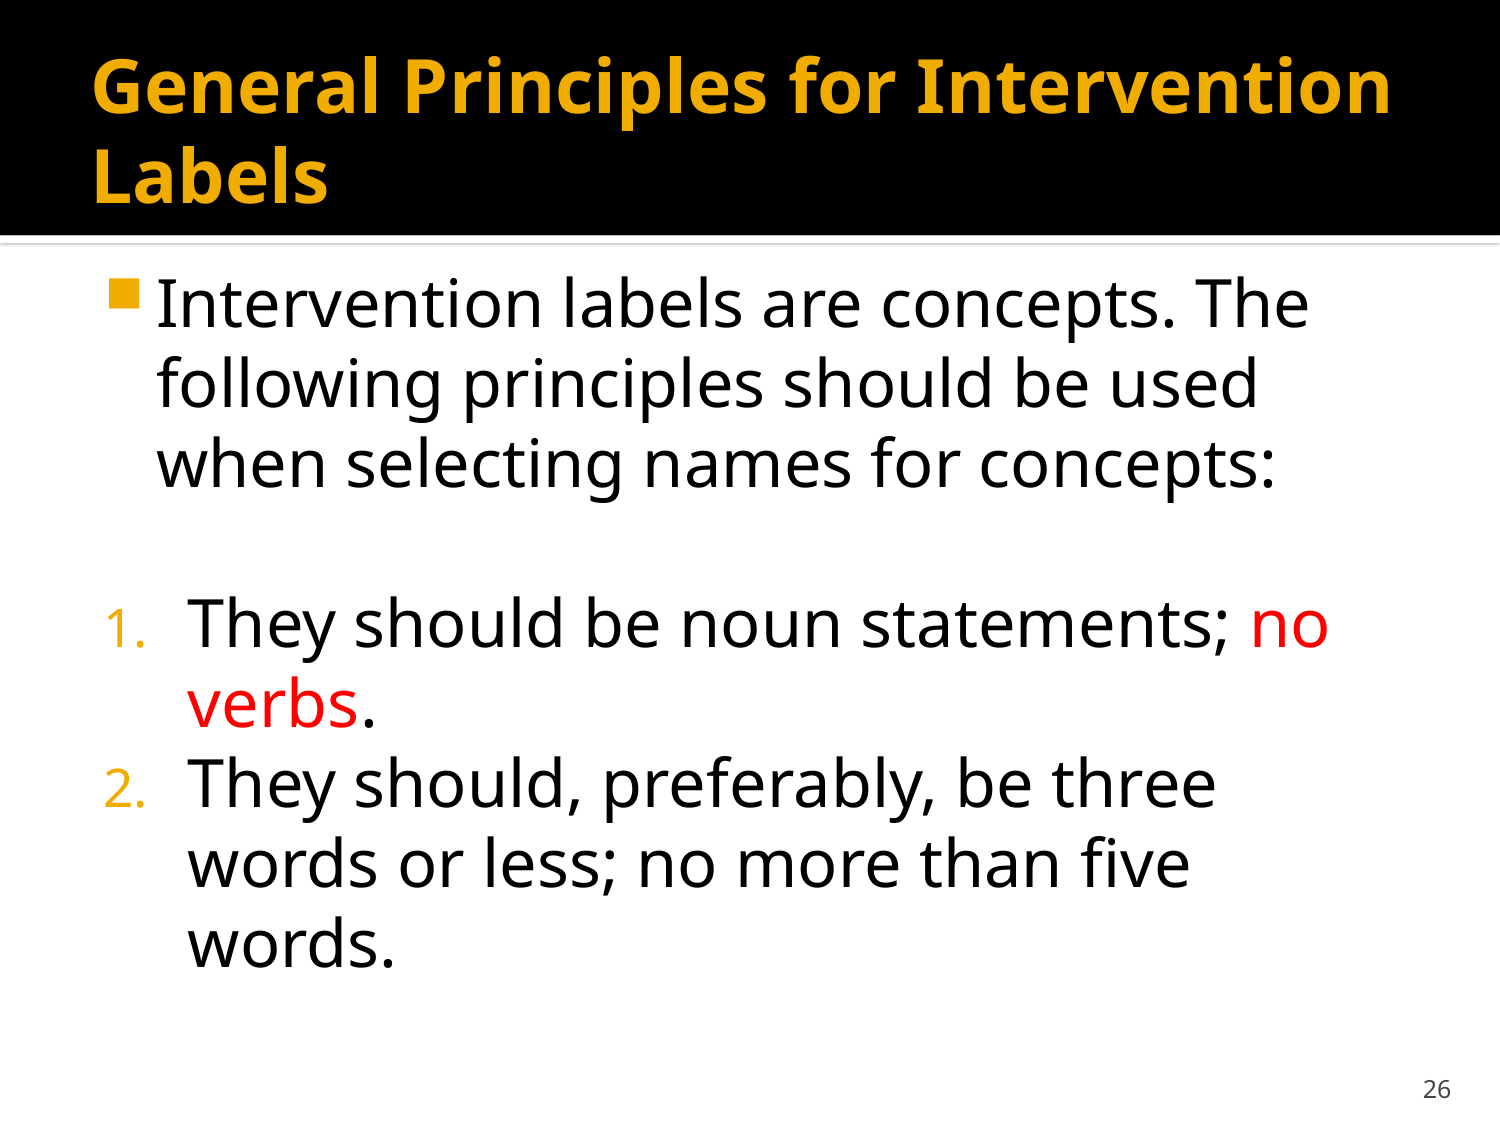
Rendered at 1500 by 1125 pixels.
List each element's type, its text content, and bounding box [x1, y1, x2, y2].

list Intervention labels are concepts. The following principles should be used when selecting names for concepts: They should be noun statements; no verbs. They should, preferably, be three words or less; no more than five words. [75, 246, 1425, 1050]
slide_number 26 [1345, 1062, 1467, 1108]
title General Principles for Intervention Labels [75, 25, 1425, 231]
